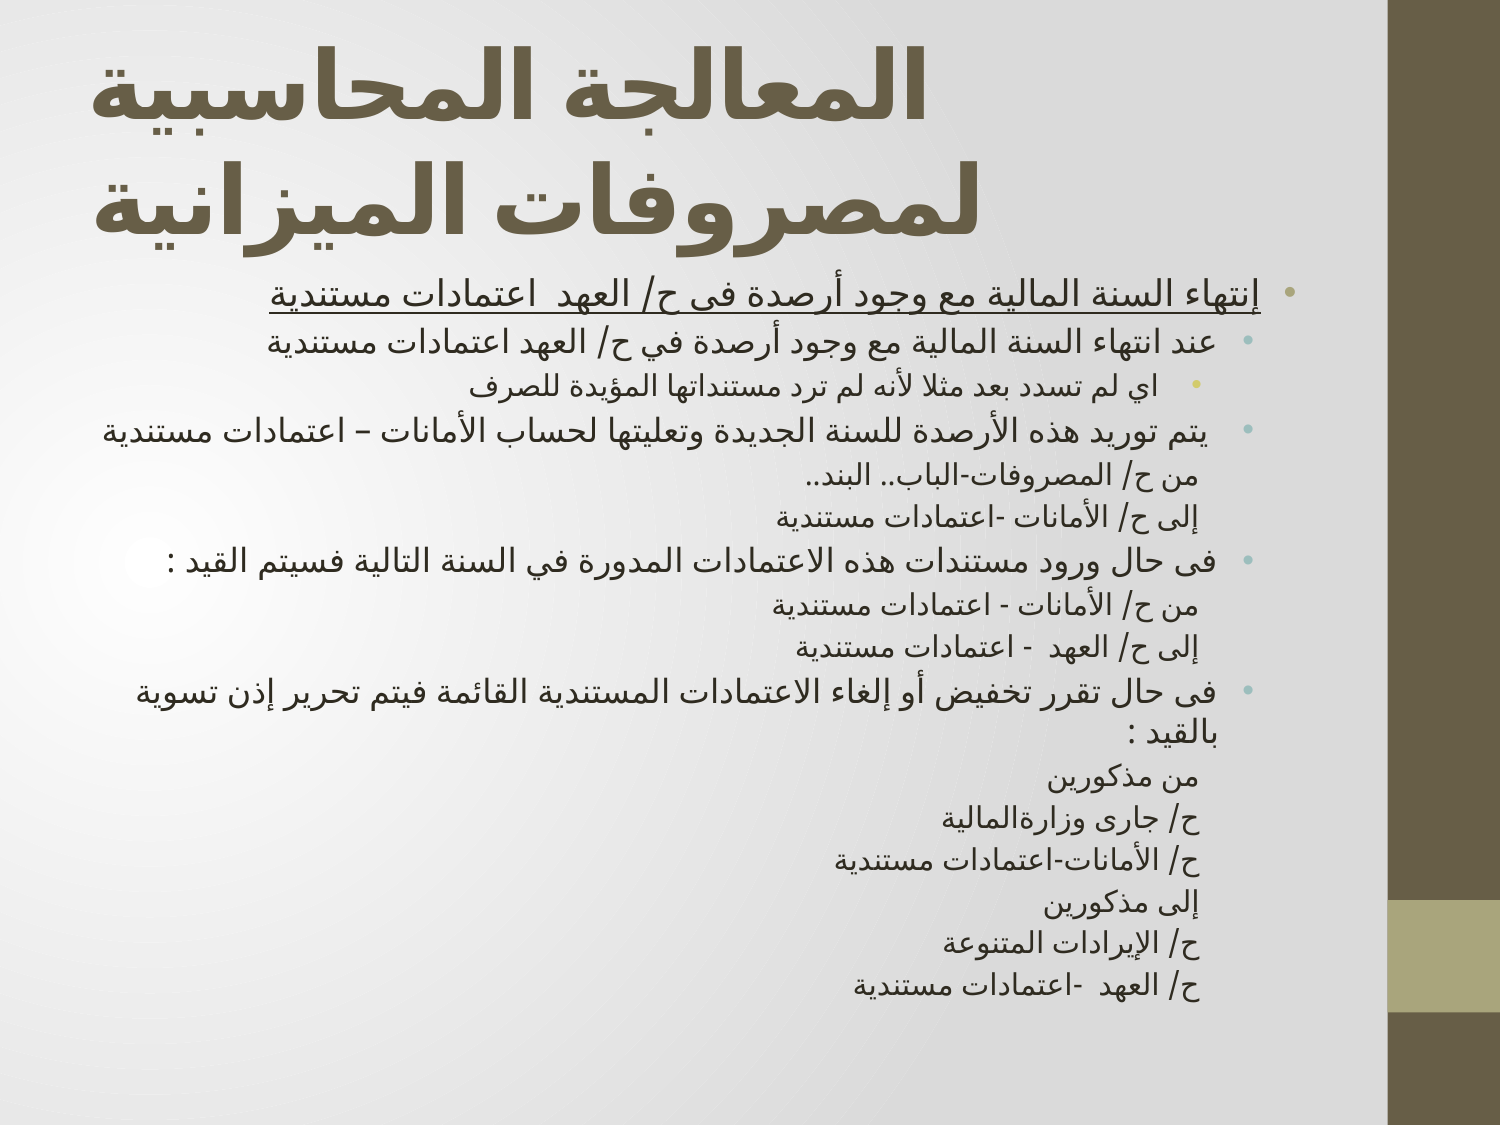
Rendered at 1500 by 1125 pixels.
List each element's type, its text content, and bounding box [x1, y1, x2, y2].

list إنتهاء السنة المالية مع وجود أرصدة فى ح/ العهد اعتمادات مستندية عند انتهاء السنة المالية مع وجود أرصدة في ح/ العهد اعتمادات مستندية اي لم تسدد بعد مثلا لأنه لم ترد مستنداتها المؤيدة للصرف يتم توريد هذه الأرصدة للسنة الجديدة وتعليتها لحساب الأمانات – اعتمادات مستندية من ح/ المصروفات-الباب.. البند.. إلى ح/ الأمانات -اعتمادات مستندية فى حال ورود مستندات هذه الاعتمادات المدورة في السنة التالية فسيتم القيد : من ح/ الأمانات - اعتمادات مستندية إلى ح/ العهد - اعتمادات مستندية فى حال تقرر تخفيض أو إلغاء الاعتمادات المستندية القائمة فيتم تحرير إذن تسوية بالقيد : من مذكورين ح/ جارى وزارةالمالية ح/ الأمانات-اعتمادات مستندية إلى مذكورين ح/ الإيرادات المتنوعة ح/ العهد -اعتمادات مستندية [75, 262, 1325, 1050]
title المعالجة المحاسبية لمصروفات الميزانية [75, 45, 1325, 233]
